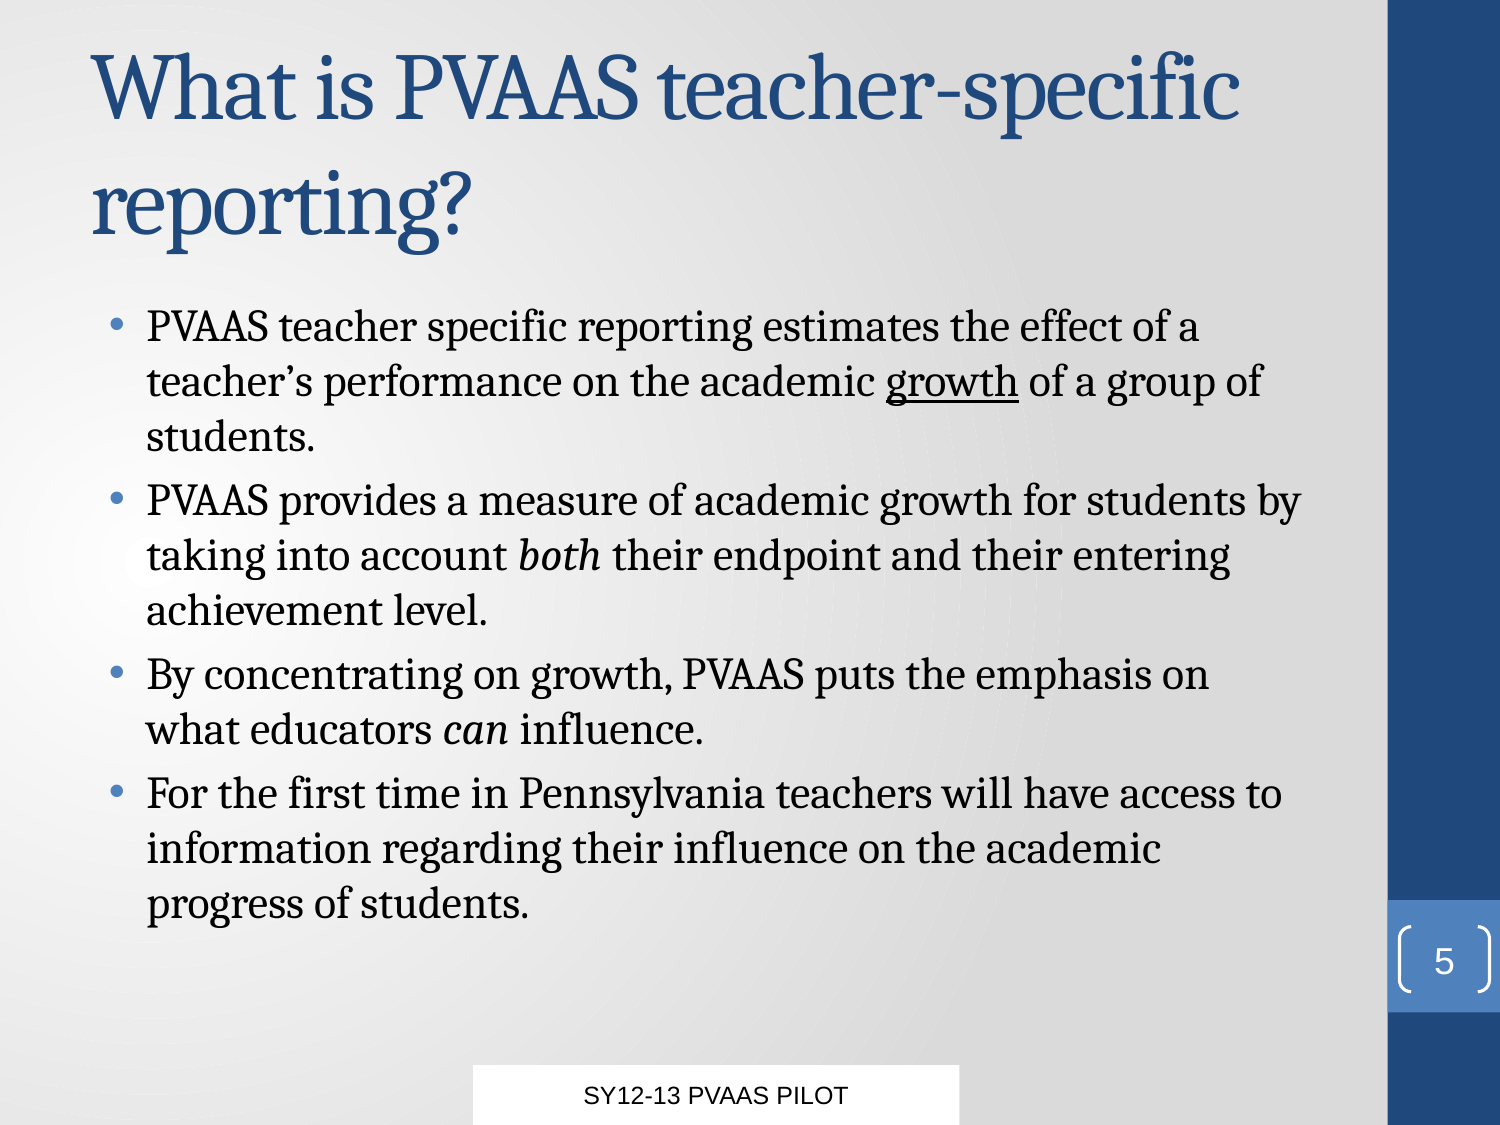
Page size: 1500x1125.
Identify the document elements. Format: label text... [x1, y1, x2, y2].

footer SY12-13 PVAAS PILOT [473, 1065, 960, 1125]
slide_number 5 [1397, 925, 1492, 994]
title What is PVAAS teacher-specific reporting? [75, 45, 1325, 233]
list PVAAS teacher specific reporting estimates the effect of a teacher’s performance on the academic growth of a group of students. PVAAS provides a measure of academic growth for students by taking into account both their endpoint and their entering achievement level. By concentrating on growth, PVAAS puts the emphasis on what educators can influence. For the first time in Pennsylvania teachers will have access to information regarding their influence on the academic progress of students. [75, 288, 1325, 1036]
